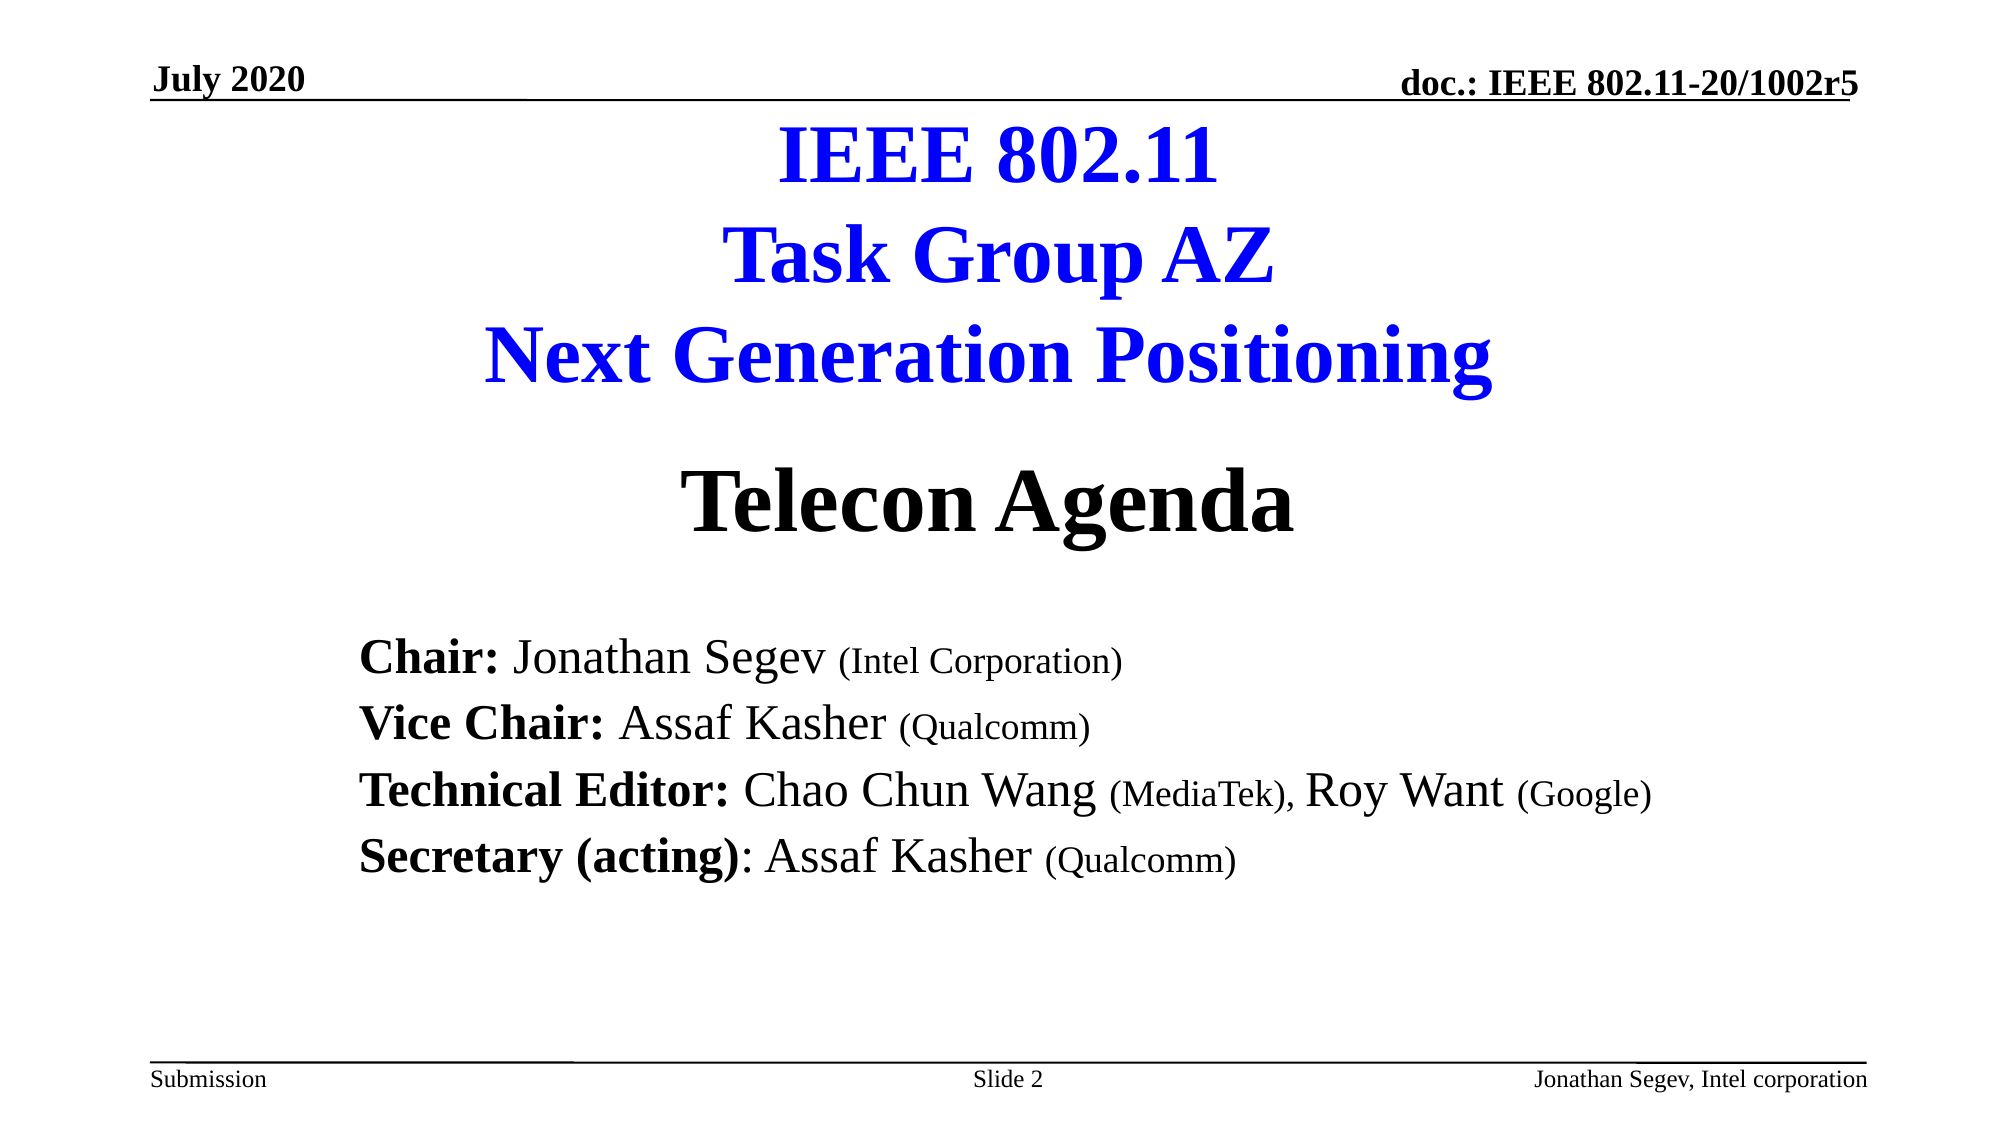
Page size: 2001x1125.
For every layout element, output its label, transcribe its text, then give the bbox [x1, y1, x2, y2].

slide_number Slide 2 [950, 1061, 1067, 1123]
list Telecon Agenda Chair: Jonathan Segev (Intel Corporation) Vice Chair: Assaf Kasher (Qualcomm) Technical Editor: Chao Chun Wang (MediaTek), Roy Want (Google) Secretary (acting): Assaf Kasher (Qualcomm) [149, 444, 1850, 1000]
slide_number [152, 54, 563, 100]
title IEEE 802.11 Task Group AZ Next Generation Positioning [149, 112, 1850, 386]
footer Jonathan Segev, Intel corporation [1171, 1061, 1869, 1093]
